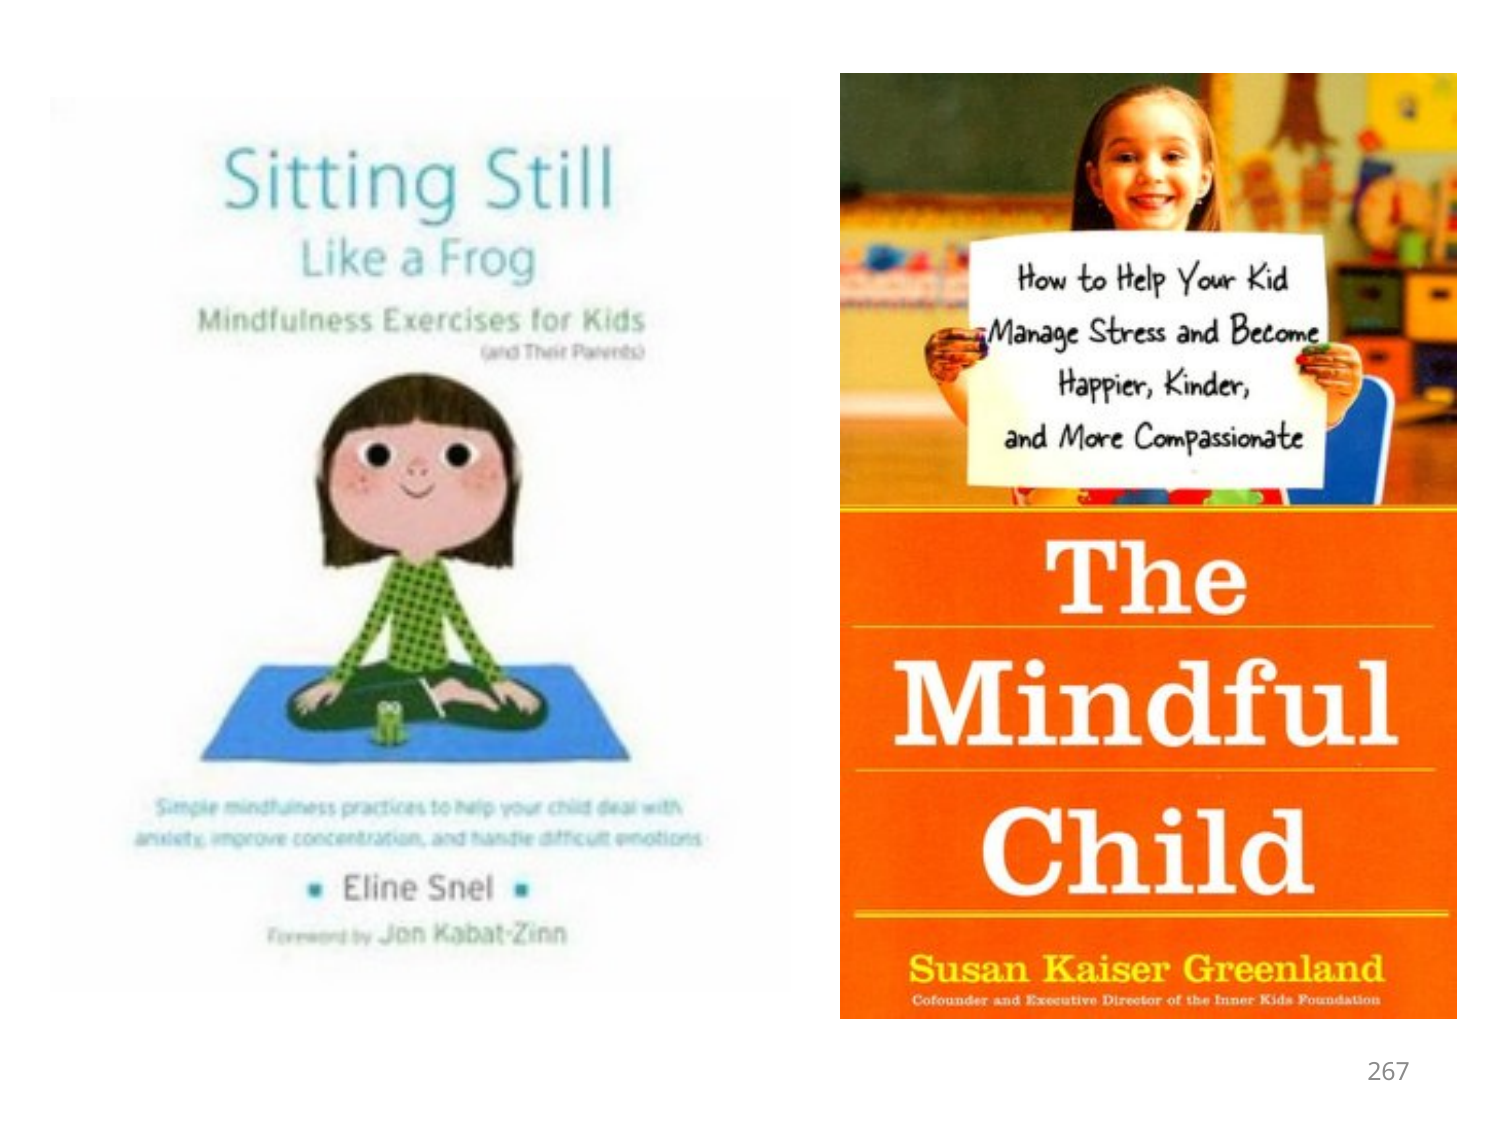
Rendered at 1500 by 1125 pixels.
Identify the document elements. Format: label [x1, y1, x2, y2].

picture [50, 97, 791, 992]
slide_number [1074, 1042, 1425, 1103]
picture [840, 73, 1458, 1019]
